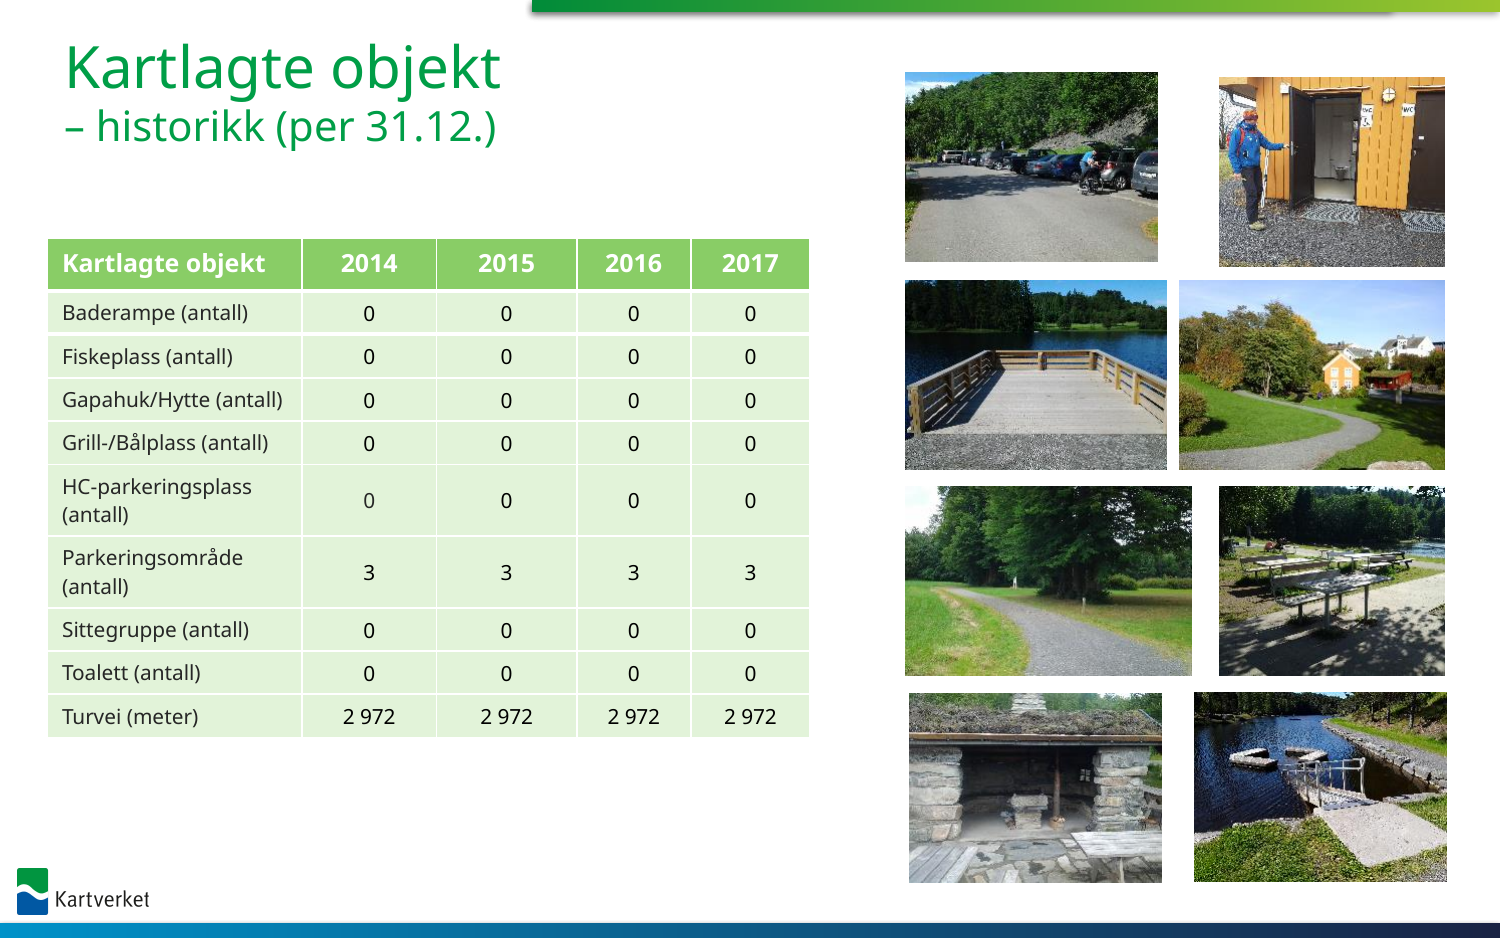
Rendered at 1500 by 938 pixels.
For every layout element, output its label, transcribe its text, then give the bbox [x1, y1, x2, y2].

table_cell 0 [437, 609, 576, 650]
table_cell Baderampe (antall) [48, 293, 301, 332]
table_cell 0 [692, 422, 809, 464]
table_cell 0 [578, 609, 690, 650]
table_cell 0 [692, 379, 809, 420]
table_cell 2 972 [303, 695, 436, 737]
table_cell Parkeringsområde (antall) [48, 537, 301, 607]
table_cell Gapahuk/Hytte (antall) [48, 379, 301, 420]
table_cell 0 [578, 465, 690, 535]
table_cell 0 [303, 379, 436, 420]
table_cell 2 972 [692, 695, 809, 737]
table_cell 0 [692, 336, 809, 377]
table_cell 0 [578, 379, 690, 420]
table_cell 0 [303, 336, 436, 377]
table_cell HC-parkeringsplass (antall) [48, 465, 301, 535]
picture [1179, 280, 1445, 470]
table_cell 0 [303, 609, 436, 650]
table_cell 0 [437, 652, 576, 693]
table_cell Toalett (antall) [48, 652, 301, 693]
table_cell Sittegruppe (antall) [48, 609, 301, 650]
table_cell 0 [303, 465, 436, 535]
table_cell Grill-/Bålplass (antall) [48, 422, 301, 464]
table_cell 0 [303, 422, 436, 464]
picture [1194, 692, 1448, 882]
table_header 2016 [578, 239, 690, 289]
table_cell 0 [437, 293, 576, 332]
table_cell 0 [303, 652, 436, 693]
table_cell 0 [578, 293, 690, 332]
table_cell 0 [578, 652, 690, 693]
picture [1219, 486, 1445, 676]
table_header 2014 [303, 239, 436, 289]
table_header 2015 [437, 239, 576, 289]
table_cell 0 [437, 422, 576, 464]
table_cell 3 [303, 537, 436, 607]
table_cell 0 [692, 609, 809, 650]
picture [905, 280, 1167, 470]
table_cell 3 [692, 537, 809, 607]
picture [909, 693, 1163, 884]
table_header Kartlagte objekt [48, 239, 301, 289]
table_cell 0 [692, 652, 809, 693]
picture [1219, 77, 1445, 267]
table_cell 2 972 [578, 695, 690, 737]
text_box Kartlagte objekt – historikk (per 31.12.) [49, 14, 1431, 158]
picture [905, 72, 1158, 262]
table_cell 2 972 [437, 695, 576, 737]
table_cell 0 [303, 293, 436, 332]
table_cell 3 [437, 537, 576, 607]
table_header 2017 [692, 239, 809, 289]
table_cell 0 [437, 379, 576, 420]
picture [905, 486, 1193, 676]
table_cell 0 [437, 465, 576, 535]
table_cell Fiskeplass (antall) [48, 336, 301, 377]
table_cell 0 [578, 422, 690, 464]
table_cell Turvei (meter) [48, 695, 301, 737]
table_cell 0 [437, 336, 576, 377]
table_cell 0 [692, 293, 809, 332]
table_cell 0 [692, 465, 809, 535]
table_cell 0 [578, 336, 690, 377]
table_cell 3 [578, 537, 690, 607]
